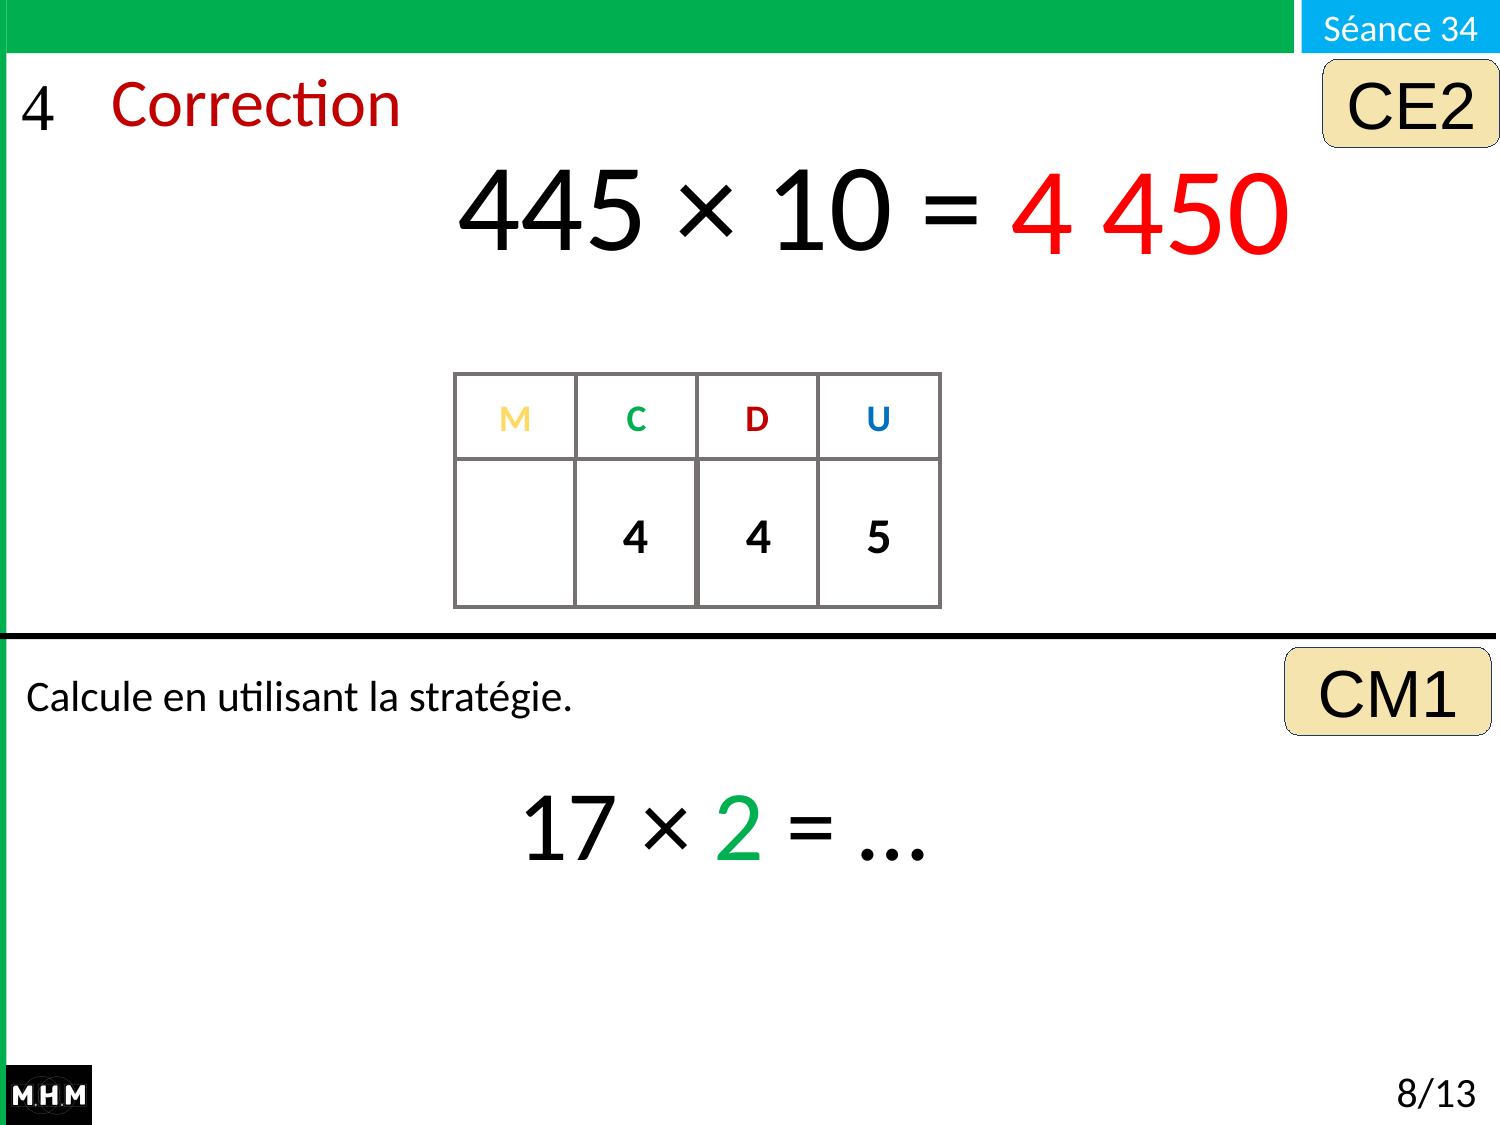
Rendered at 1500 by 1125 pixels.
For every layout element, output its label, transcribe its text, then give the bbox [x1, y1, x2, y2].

text_box CM1 [1284, 647, 1492, 736]
list 8/13 [1373, 1064, 1500, 1125]
text_box Calcule en utilisant la stratégie. [11, 652, 661, 743]
text_box M [453, 372, 578, 457]
text_box 17 × 2 = … [497, 752, 949, 888]
text_box C [578, 372, 699, 457]
text_box 4 450 [995, 122, 1337, 287]
text_box 4 [698, 457, 816, 609]
title Correction [96, 60, 1330, 150]
text_box 4 [573, 457, 698, 609]
picture [6, 1065, 92, 1125]
text_box D [699, 372, 816, 457]
text_box 445 × 10 = [442, 118, 1243, 283]
text_box 5 [816, 457, 942, 609]
text_box CE2 [1322, 59, 1500, 148]
text_box U [816, 372, 942, 457]
text_box [453, 457, 573, 609]
